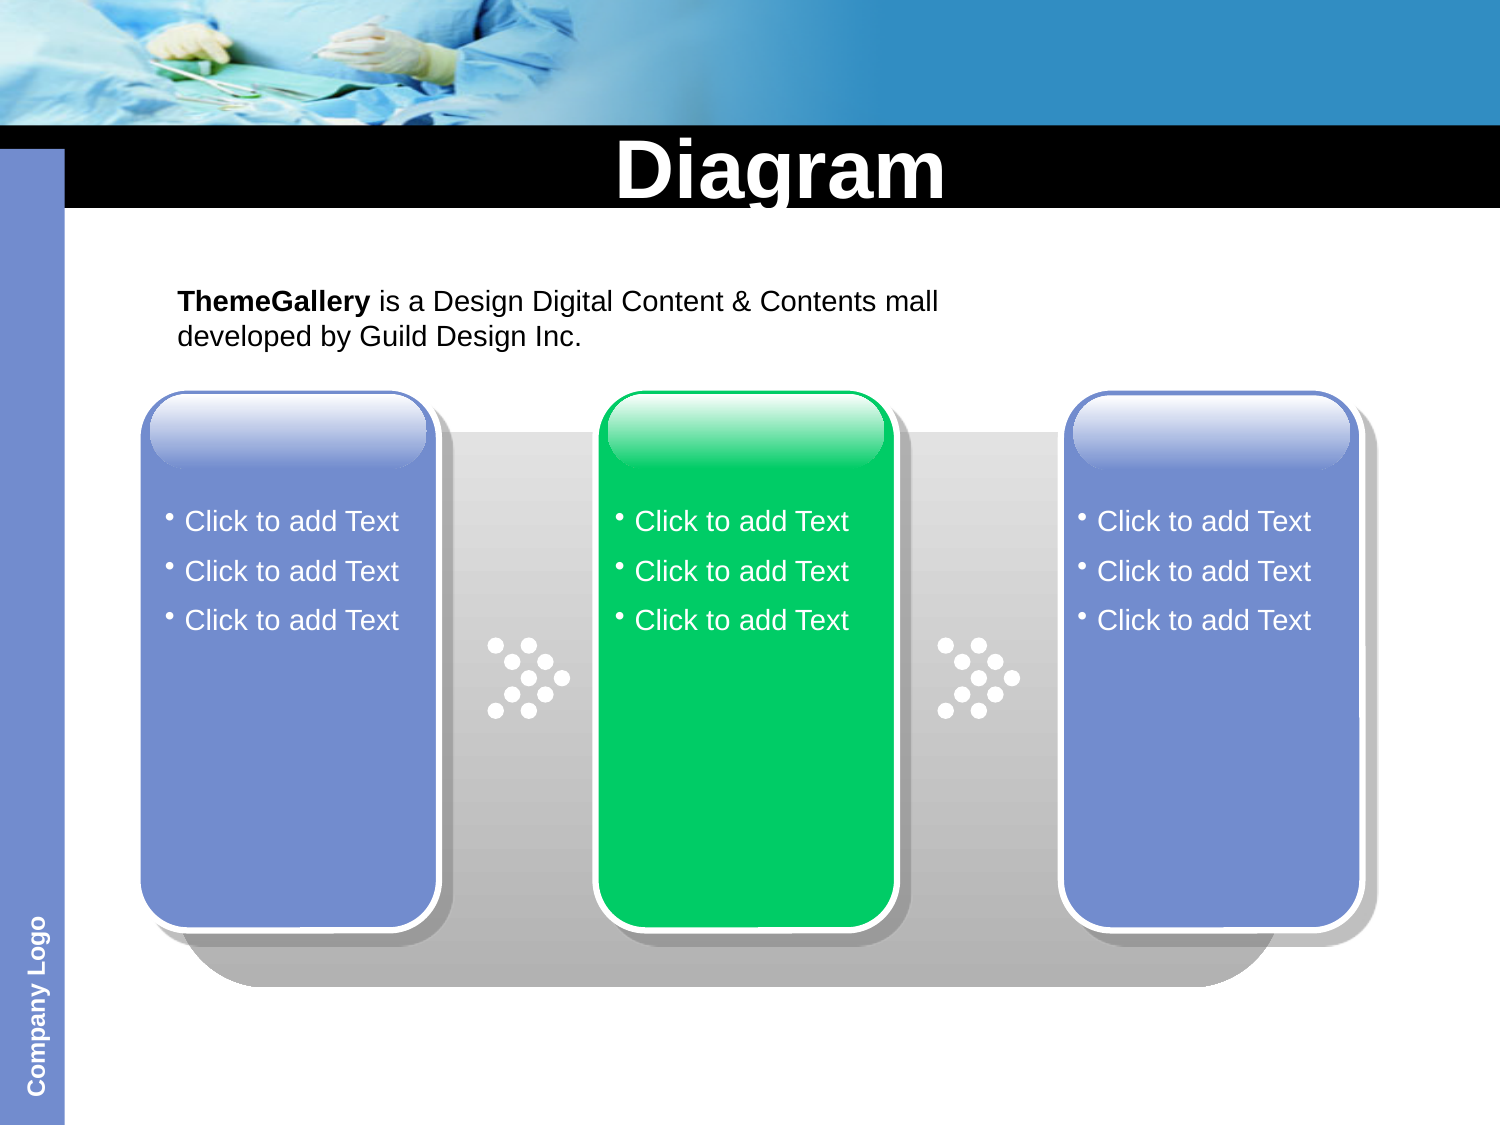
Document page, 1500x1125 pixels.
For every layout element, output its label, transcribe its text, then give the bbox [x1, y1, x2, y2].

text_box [137, 387, 440, 931]
text_box [190, 431, 1267, 988]
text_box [1060, 387, 1363, 931]
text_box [937, 637, 1021, 720]
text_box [595, 387, 898, 931]
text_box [487, 637, 571, 720]
text_box ThemeGallery is a Design Digital Content & Contents mall developed by Guild Design Inc. [162, 274, 988, 360]
title Diagram [62, 124, 1500, 206]
picture [0, 0, 1500, 125]
